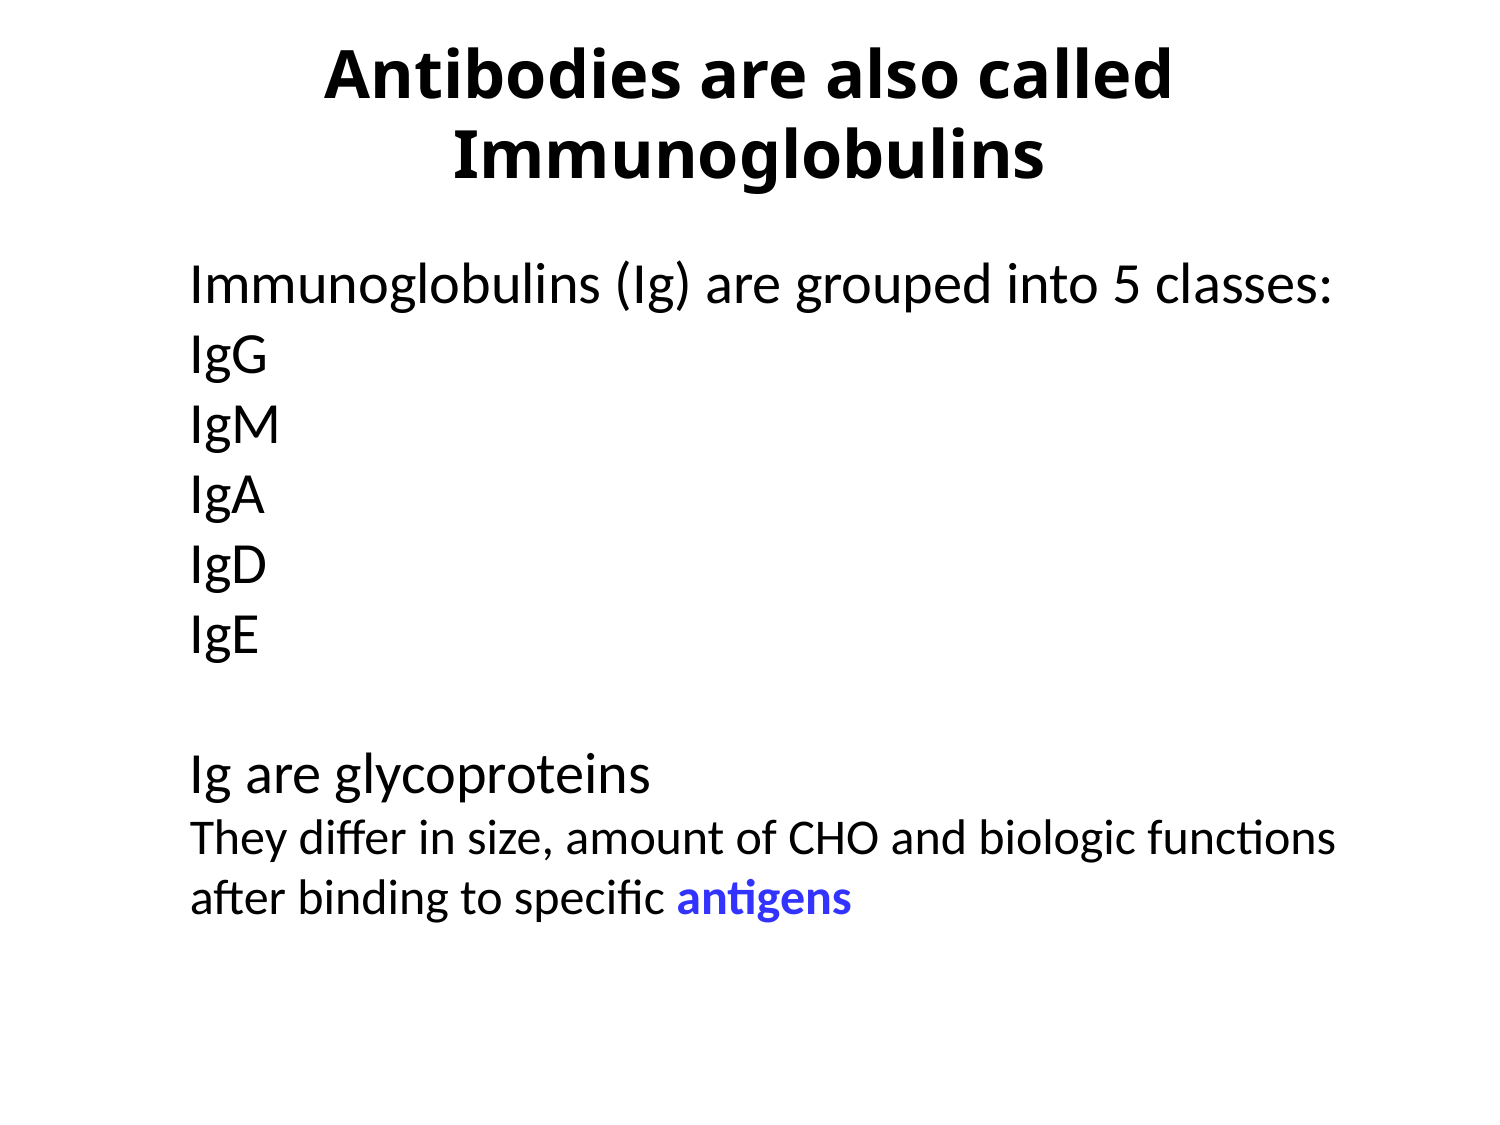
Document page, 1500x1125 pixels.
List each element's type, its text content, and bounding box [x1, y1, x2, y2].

text_box Immunoglobulins (Ig) are grouped into 5 classes: IgG IgM IgA IgD IgE Ig are glycoproteins They differ in size, amount of CHO and biologic functions after binding to specific antigens [174, 237, 1416, 933]
text_box Antibodies are also called Immunoglobulins [112, 24, 1388, 213]
